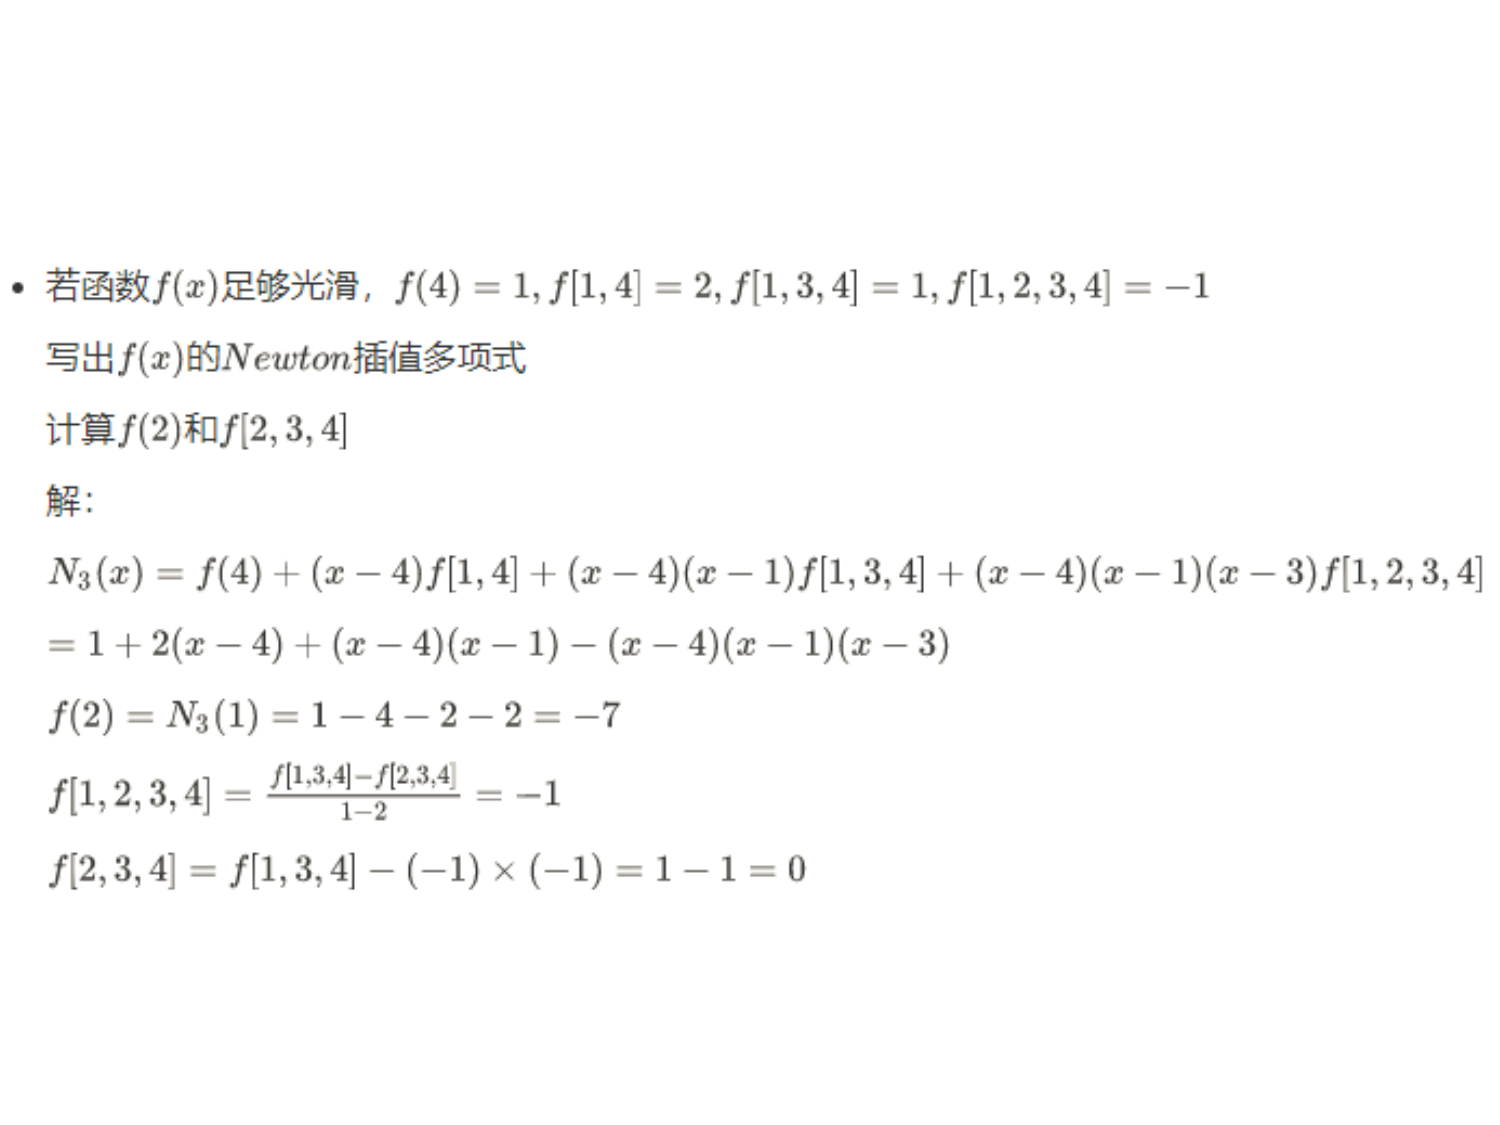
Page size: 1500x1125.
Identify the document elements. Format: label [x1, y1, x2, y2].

picture [0, 257, 1491, 914]
